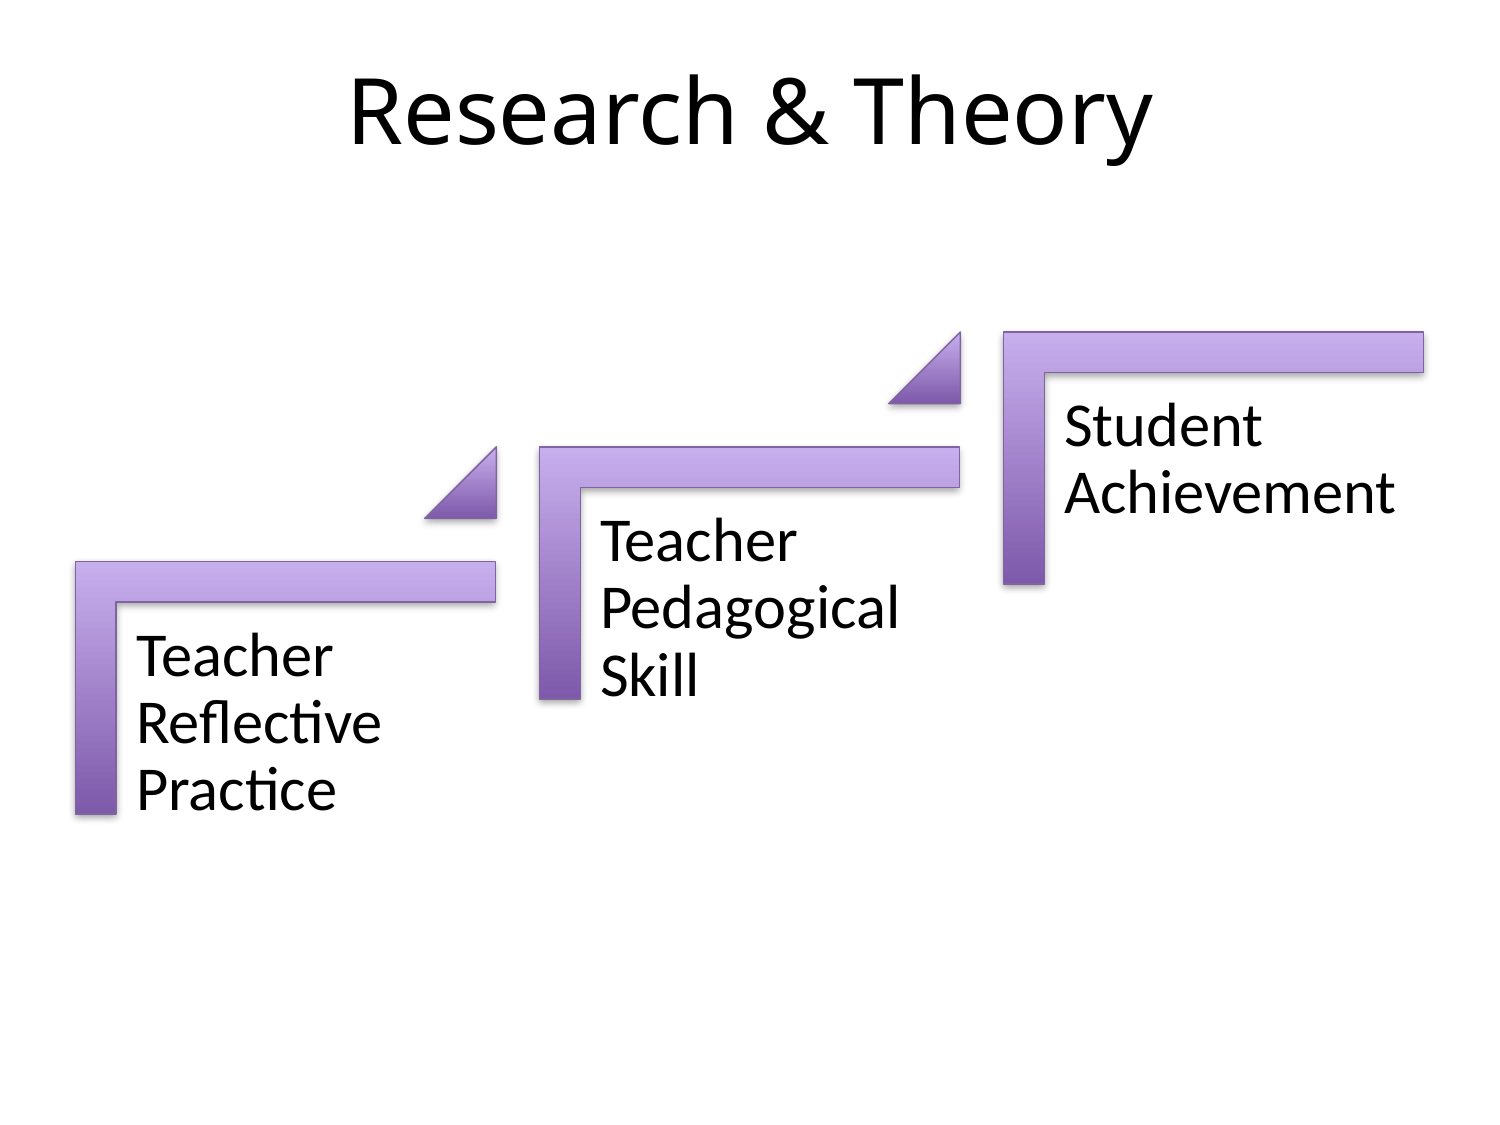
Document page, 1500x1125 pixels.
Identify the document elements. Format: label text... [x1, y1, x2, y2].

title Research & Theory [75, 45, 1425, 233]
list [74, 262, 1426, 1006]
